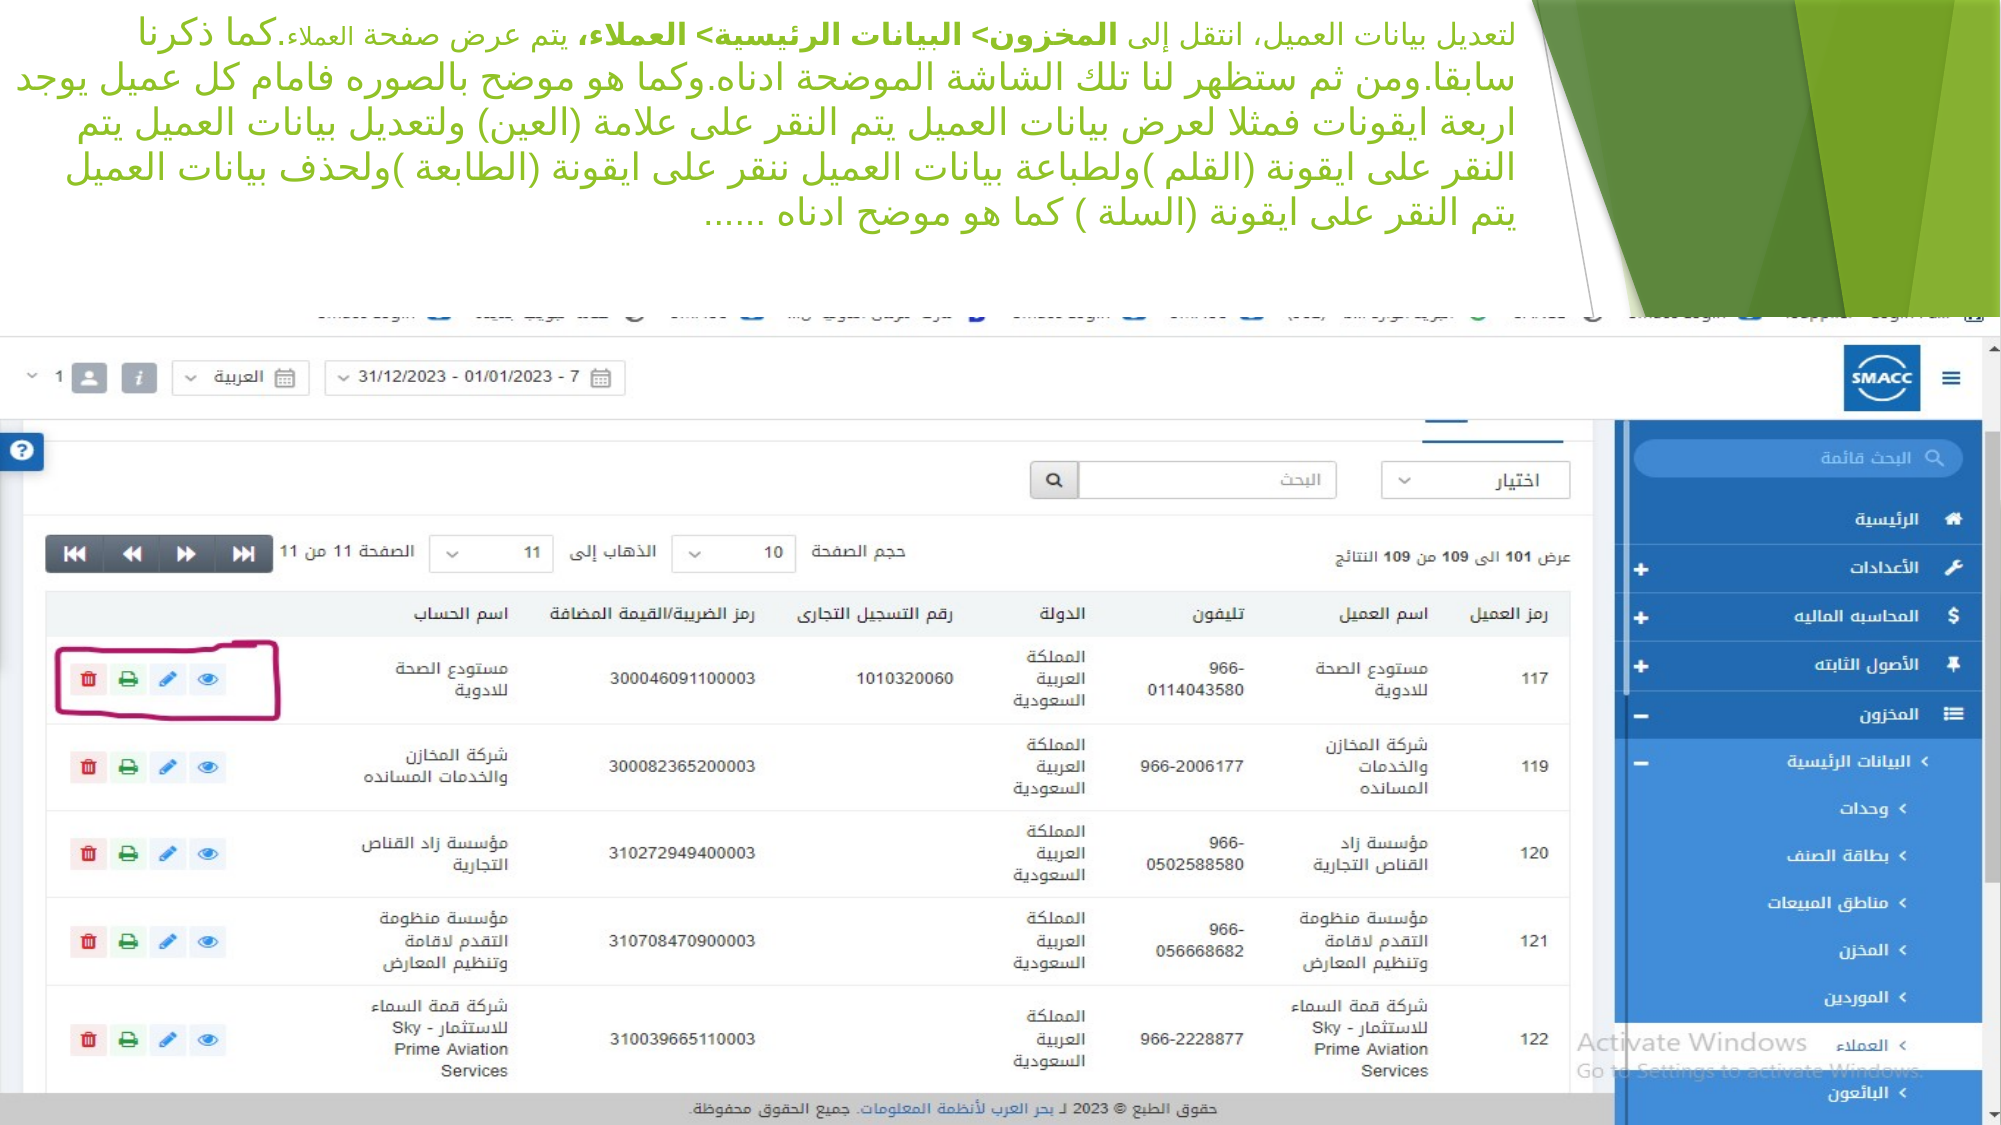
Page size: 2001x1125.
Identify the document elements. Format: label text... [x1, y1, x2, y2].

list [0, 316, 2000, 1125]
title لتعديل بيانات العميل، انتقل إلى المخزون> البيانات الرئيسية> العملاء، يتم عرض صفحة العملاء.كما ذكرنا سابقا.ومن ثم ستظهر لنا تلك الشاشة الموضحة ادناه.وكما هو موضح بالصوره فامام كل عميل يوجد اربعة ايقونات فمثلا لعرض بيانات العميل يتم النقر على علامة (العين) ولتعديل بيانات العميل يتم النقر على ايقونة (القلم )ولطباعة بيانات العميل ننقر على ايقونة (الطابعة )ولحذف بيانات العميل يتم النقر على ايقونة (السلة ) كما هو موضح ادناه ...... [0, 0, 1533, 245]
